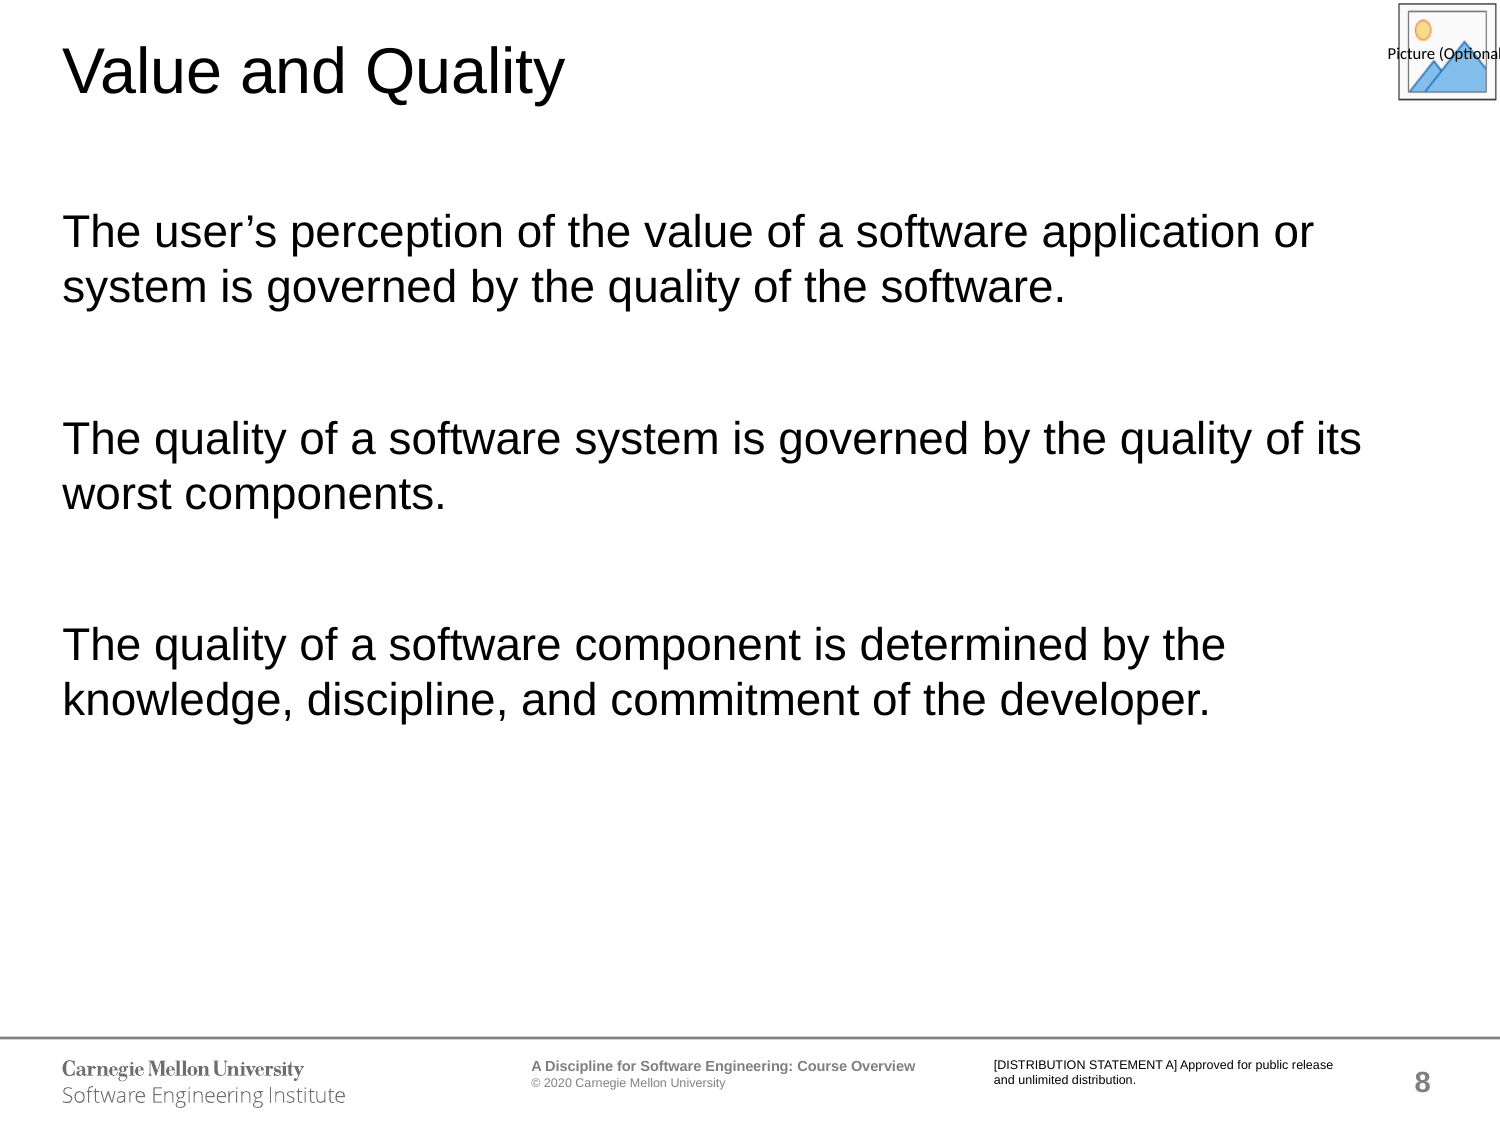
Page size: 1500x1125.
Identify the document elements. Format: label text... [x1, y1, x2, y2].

title Value and Quality [62, 37, 1338, 182]
picture [1394, 0, 1500, 105]
list The user’s perception of the value of a software application or system is governed by the quality of the software. The quality of a software system is governed by the quality of its worst components. The quality of a software component is determined by the knowledge, discipline, and commitment of the developer. [62, 201, 1431, 1000]
